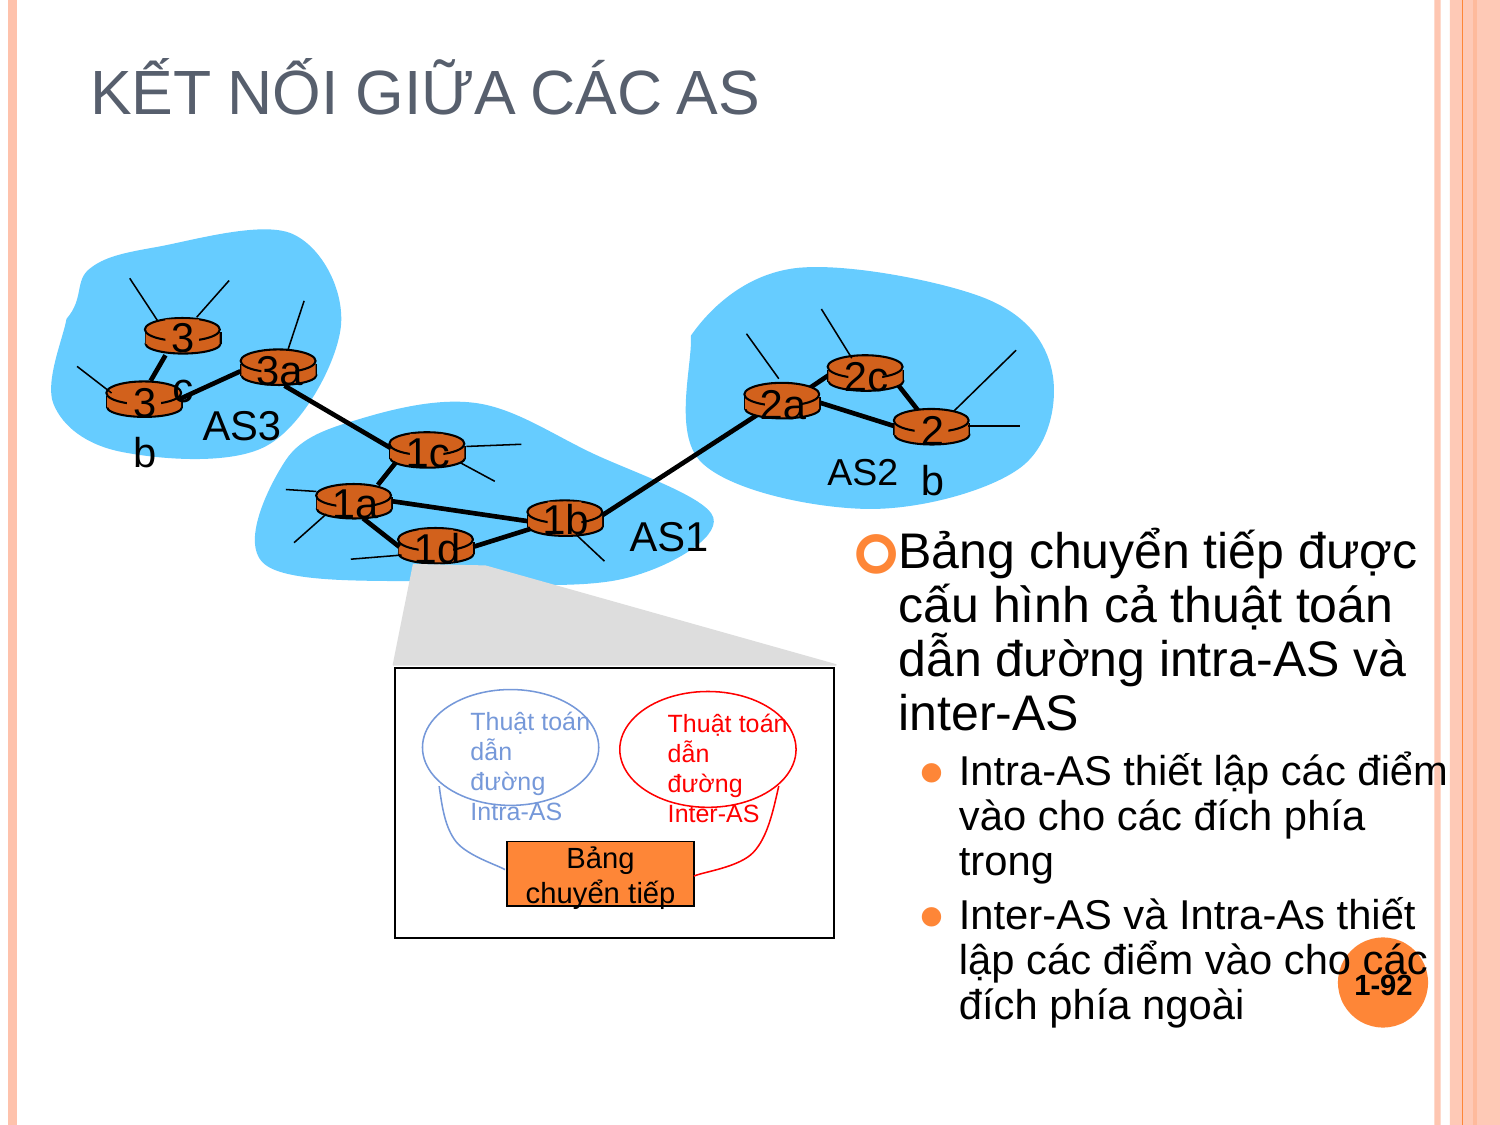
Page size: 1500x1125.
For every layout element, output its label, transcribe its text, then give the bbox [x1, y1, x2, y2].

title Kết nối giữa các AS [75, 45, 1300, 233]
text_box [44, 220, 1059, 939]
list Bảng chuyển tiếp được cấu hình cả thuật toán dẫn đường intra-AS và inter-AS Intra-AS thiết lập các điểm vào cho các đích phía trong Inter-AS và Intra-As thiết lập các điểm vào cho các đích phía ngoài [839, 518, 1464, 1076]
